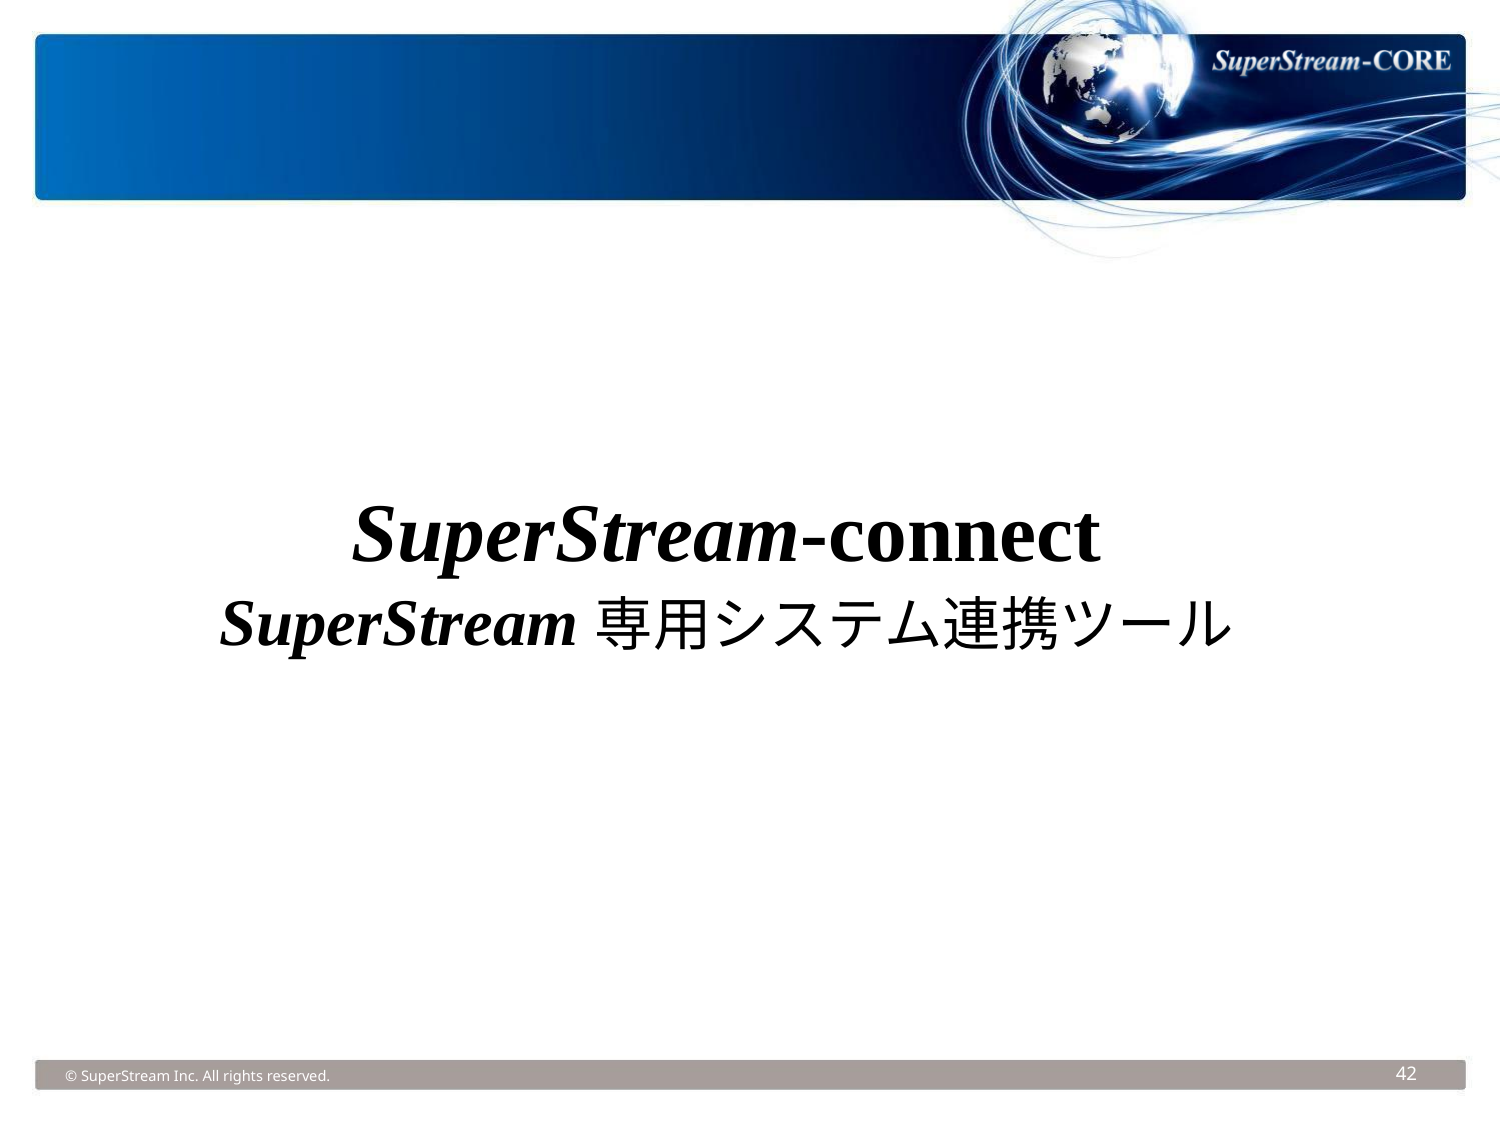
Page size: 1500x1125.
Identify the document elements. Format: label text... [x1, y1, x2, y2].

text_box © SuperStream Inc. All rights reserved. [50, 1059, 423, 1094]
text_box 42 [1299, 1060, 1418, 1090]
picture [0, 0, 1500, 1125]
text_box SuperStream-connect SuperStream専用システム連携ツール [339, 410, 1114, 727]
